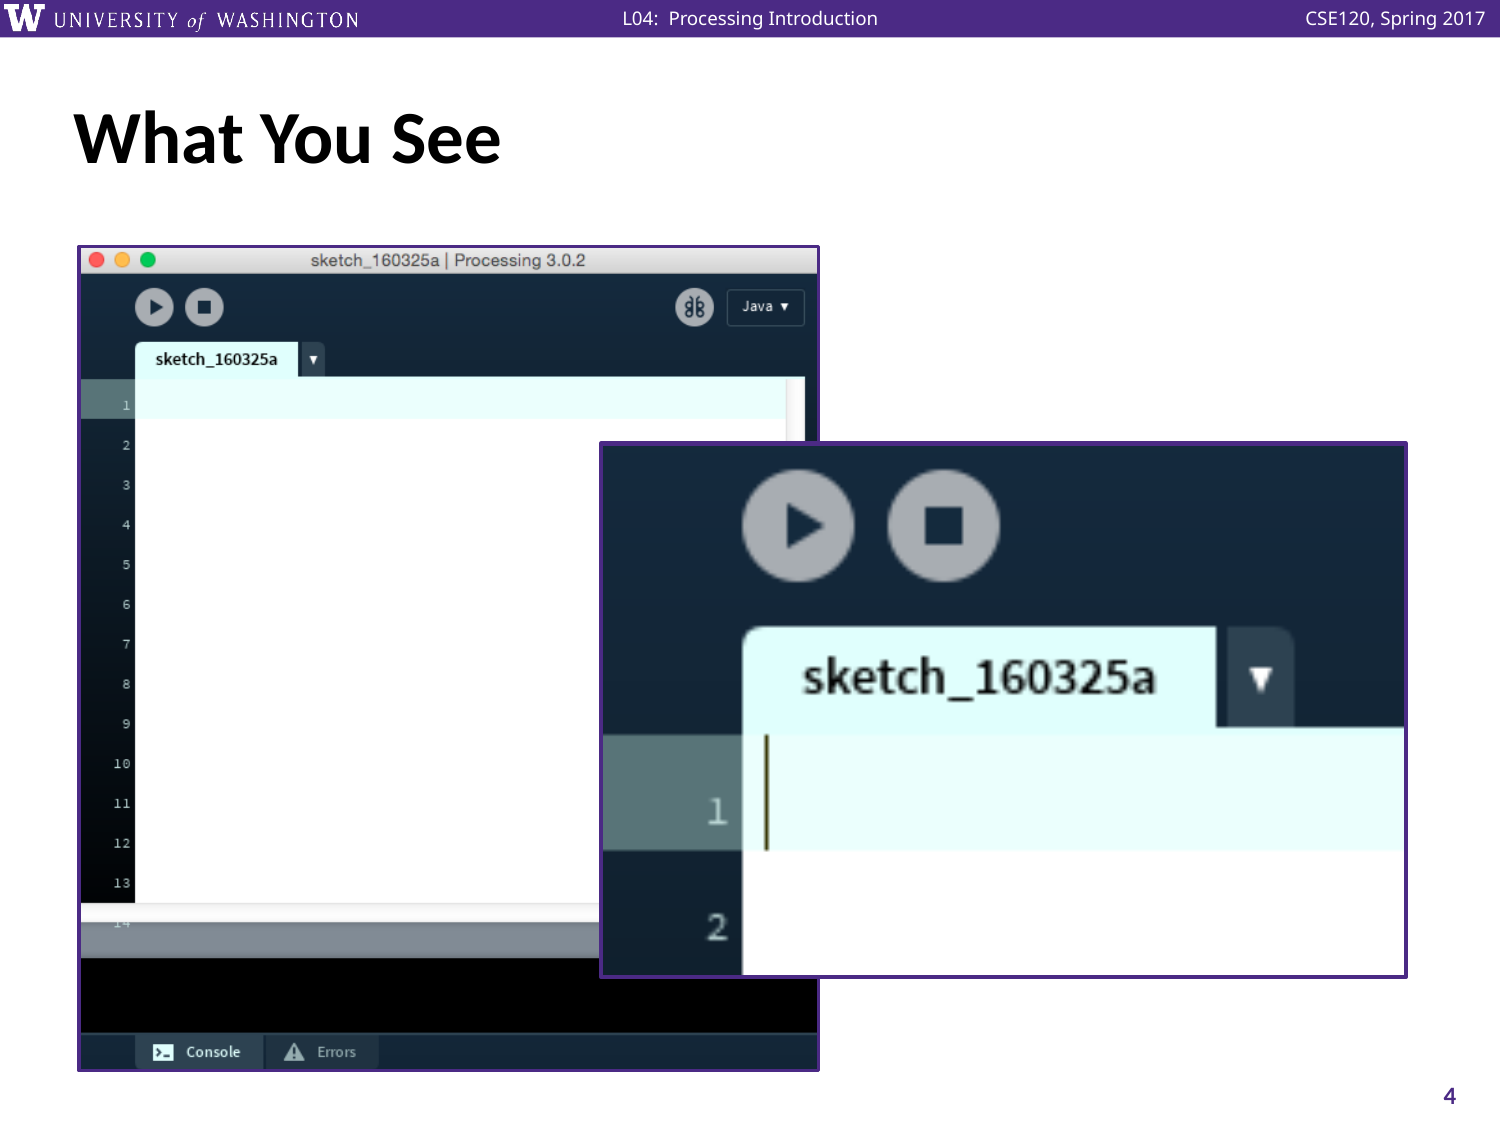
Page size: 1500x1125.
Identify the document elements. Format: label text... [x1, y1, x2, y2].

picture [4, 4, 358, 32]
title What You See [58, 71, 1438, 197]
slide_number 4 [1400, 1065, 1500, 1125]
picture [80, 247, 1405, 1070]
